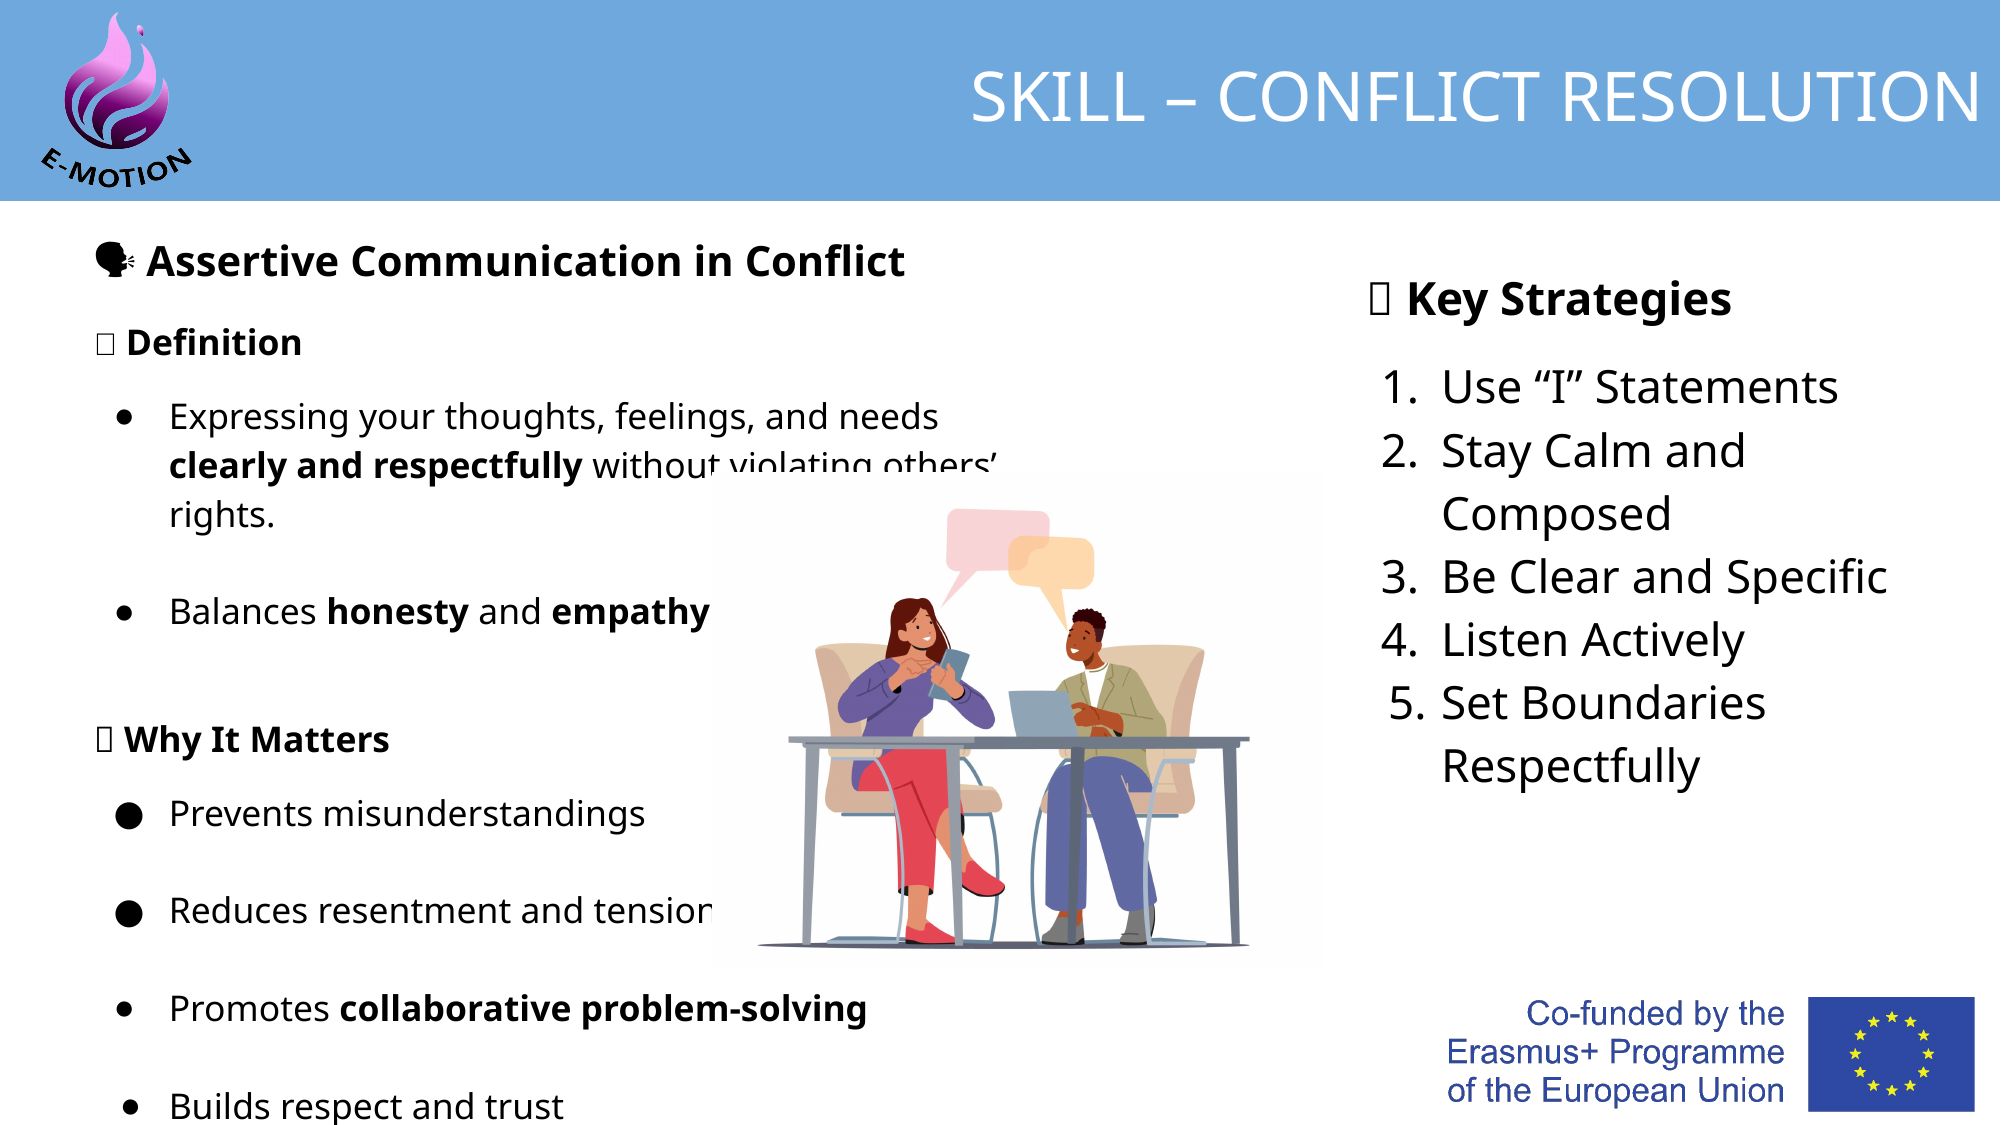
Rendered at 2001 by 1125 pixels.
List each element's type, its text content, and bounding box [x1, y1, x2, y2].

picture [1396, 995, 1975, 1116]
text_box 🔹 Key Strategies Use “I” Statements Stay Calm and Composed Be Clear and Specific Listen Actively Set Boundaries Respectfully [1351, 246, 1929, 979]
picture [0, 0, 253, 247]
picture [712, 472, 1323, 967]
text_box 🗣️ Assertive Communication in Conflict 🔹 Definition Expressing your thoughts, feelings, and needs clearly and respectfully without violating others’ rights. Balances honesty and empathy. 🔹 Why It Matters Prevents misunderstandings Reduces resentment and tension Promotes collaborative problem-solving Builds respect and trust [78, 219, 1057, 1125]
text_box SKILL – CONFLICT RESOLUTION [576, 45, 2000, 320]
